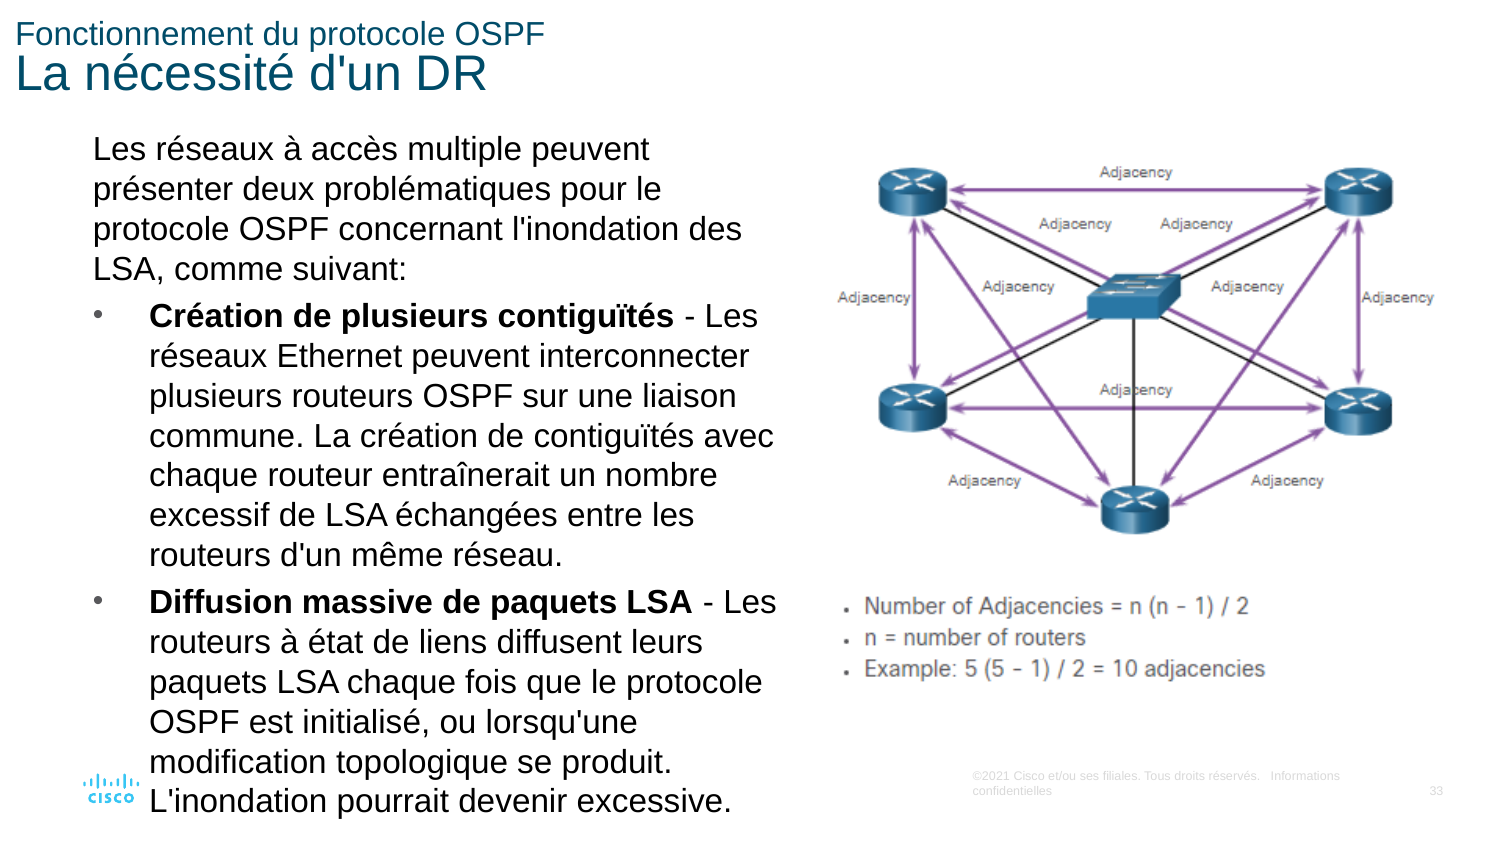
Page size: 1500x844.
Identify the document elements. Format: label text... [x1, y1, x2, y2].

picture [824, 154, 1447, 691]
title Fonctionnement du protocole OSPF La nécessité d'un DR [0, 0, 1369, 121]
list Les réseaux à accès multiple peuvent présenter deux problématiques pour le protocole OSPF concernant l'inondation des LSA, comme suivant: Création de plusieurs contiguïtés - Les réseaux Ethernet peuvent interconnecter plusieurs routeurs OSPF sur une liaison commune. La création de contiguïtés avec chaque routeur entraînerait un nombre excessif de LSA échangées entre les routeurs d'un même réseau. Diffusion massive de paquets LSA - Les routeurs à état de liens diffusent leurs paquets LSA chaque fois que le protocole OSPF est initialisé, ou lorsqu'une modification topologique se produit. L'inondation pourrait devenir excessive. [77, 120, 800, 726]
